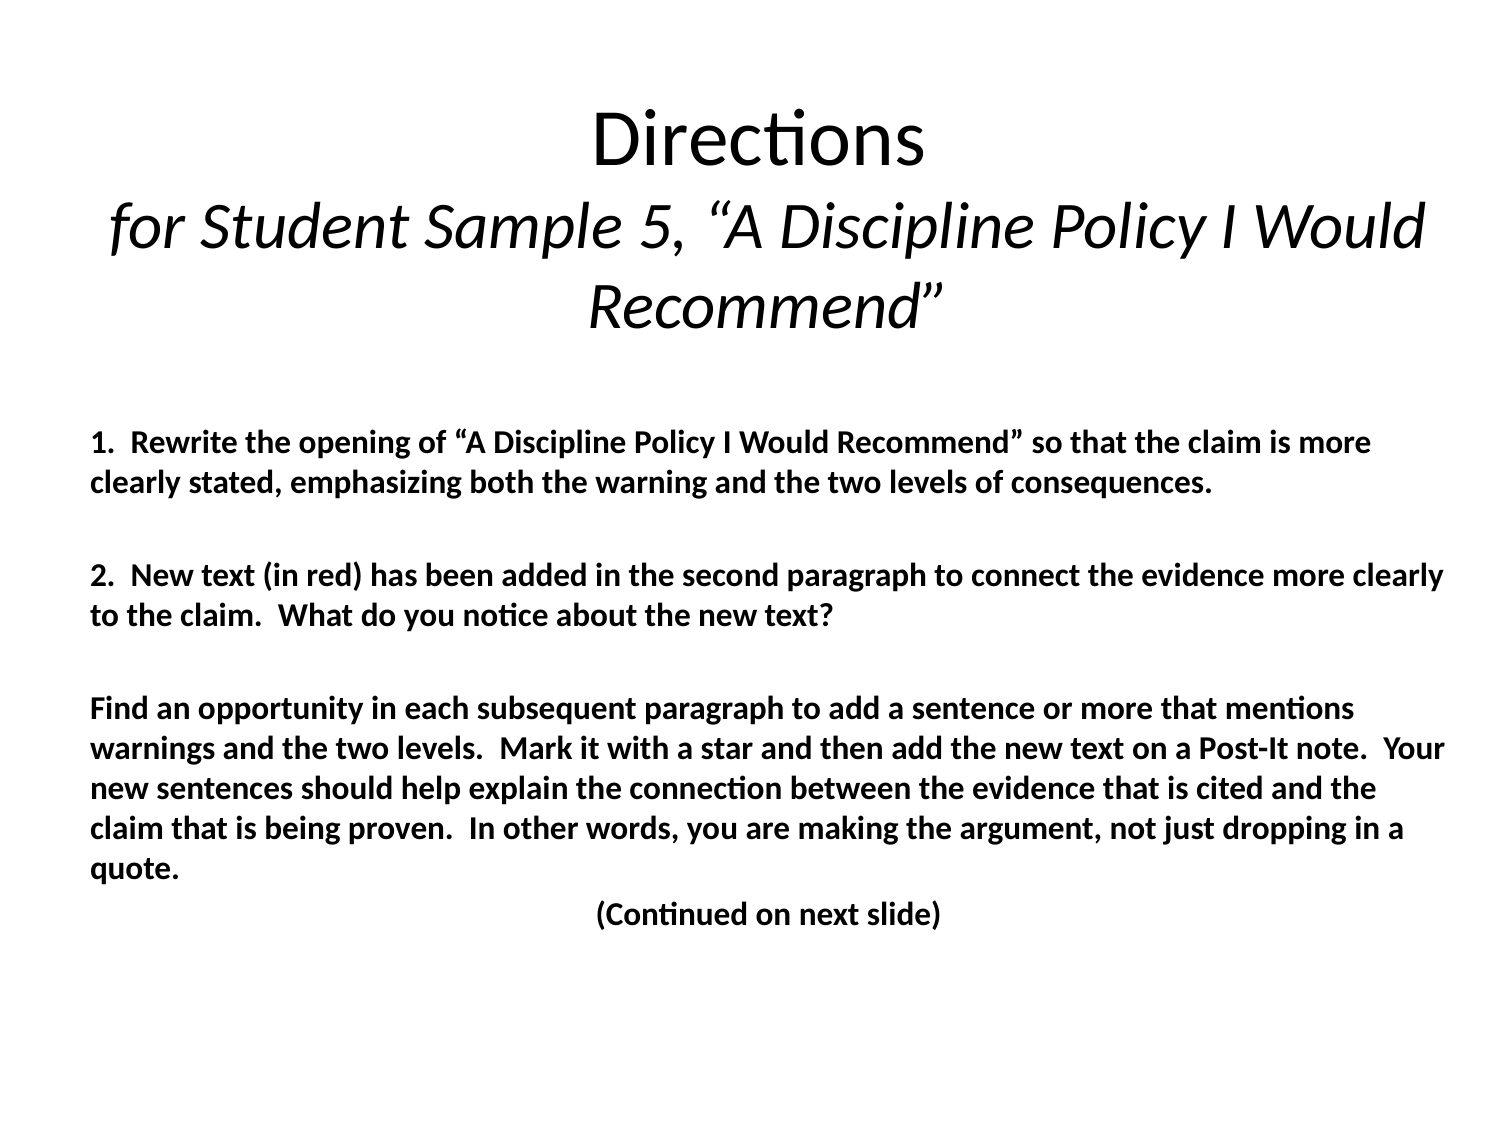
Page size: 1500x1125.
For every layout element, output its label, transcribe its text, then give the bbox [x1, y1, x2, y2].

title Directions for Student Sample 5, “A Discipline Policy I Would Recommend” [50, 75, 1488, 350]
subtitle 1. Rewrite the opening of “A Discipline Policy I Would Recommend” so that the claim is more clearly stated, emphasizing both the warning and the two levels of consequences. 2. New text (in red) has been added in the second paragraph to connect the evidence more clearly to the claim. What do you notice about the new text? Find an opportunity in each subsequent paragraph to add a sentence or more that mentions warnings and the two levels. Mark it with a star and then add the new text on a Post-It note. Your new sentences should help explain the connection between the evidence that is cited and the claim that is being proven. In other words, you are making the argument, not just dropping in a quote. (Continued on next slide) [75, 412, 1463, 1063]
